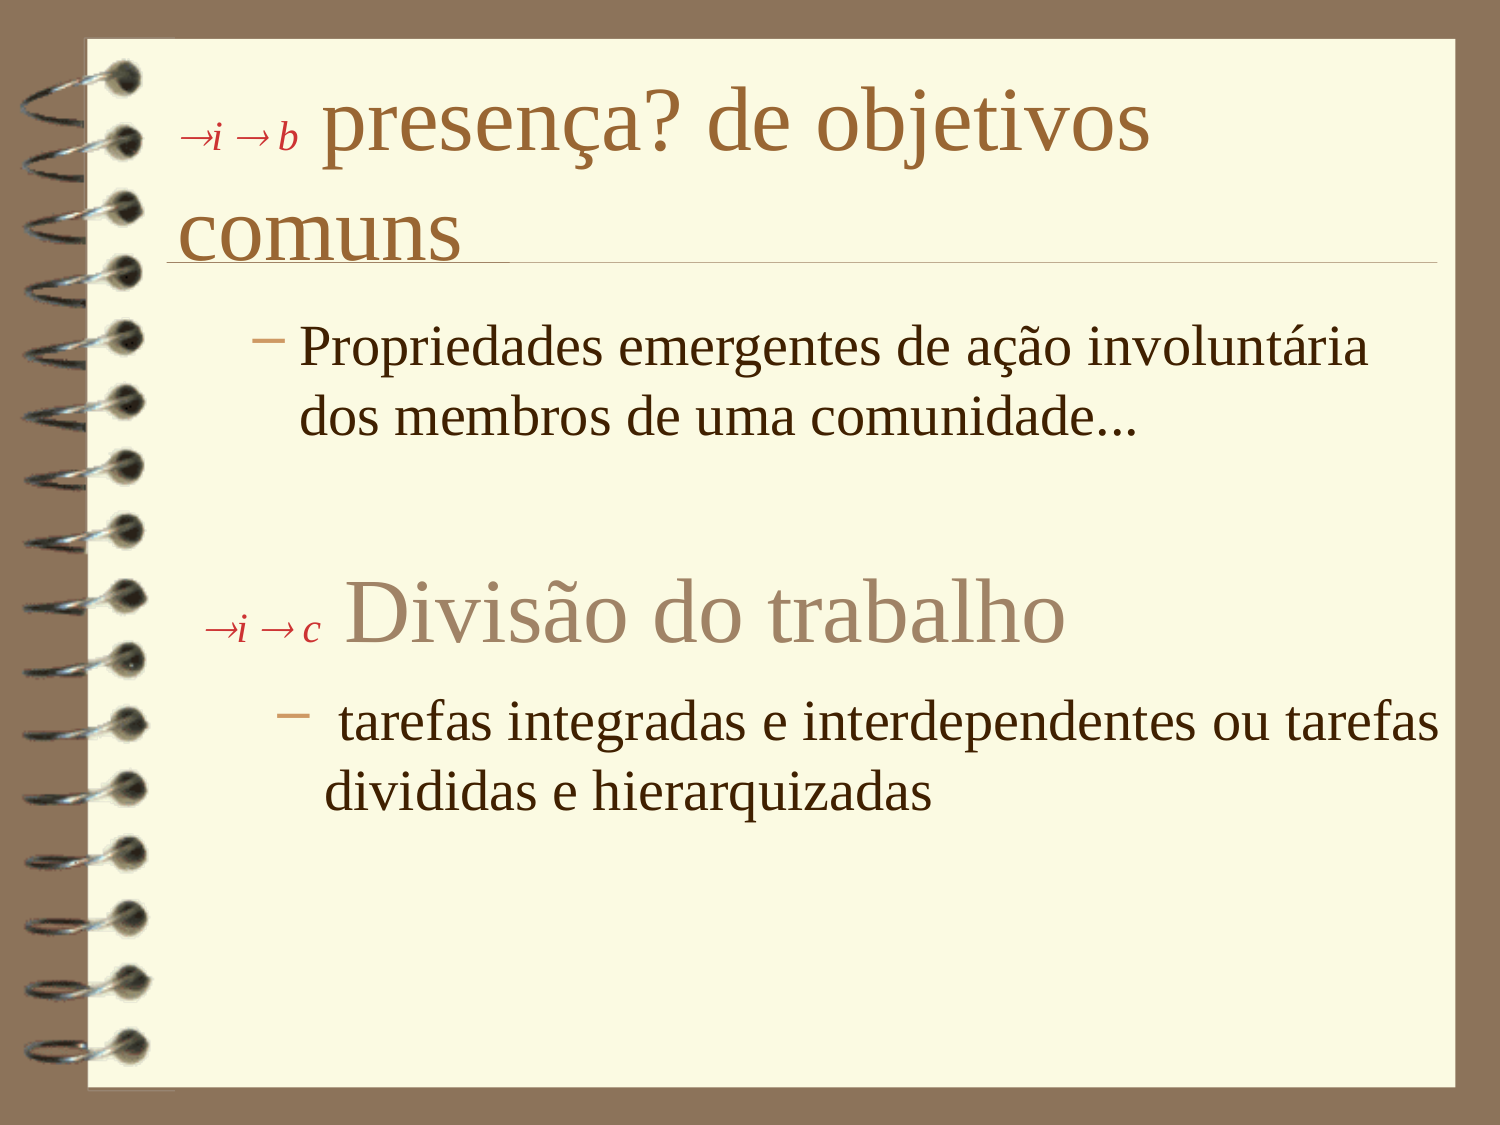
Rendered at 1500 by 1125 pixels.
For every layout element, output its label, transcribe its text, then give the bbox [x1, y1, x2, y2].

text_box tarefas integradas e interdependentes ou tarefas divididas e hierarquizadas [187, 675, 1463, 850]
title i  b presença? de objetivos comuns [162, 74, 1438, 263]
list Propriedades emergentes de ação involuntária dos membros de uma comunidade... [162, 299, 1438, 476]
picture [0, 0, 175, 1125]
text_box i  c Divisão do trabalho [187, 512, 1463, 675]
